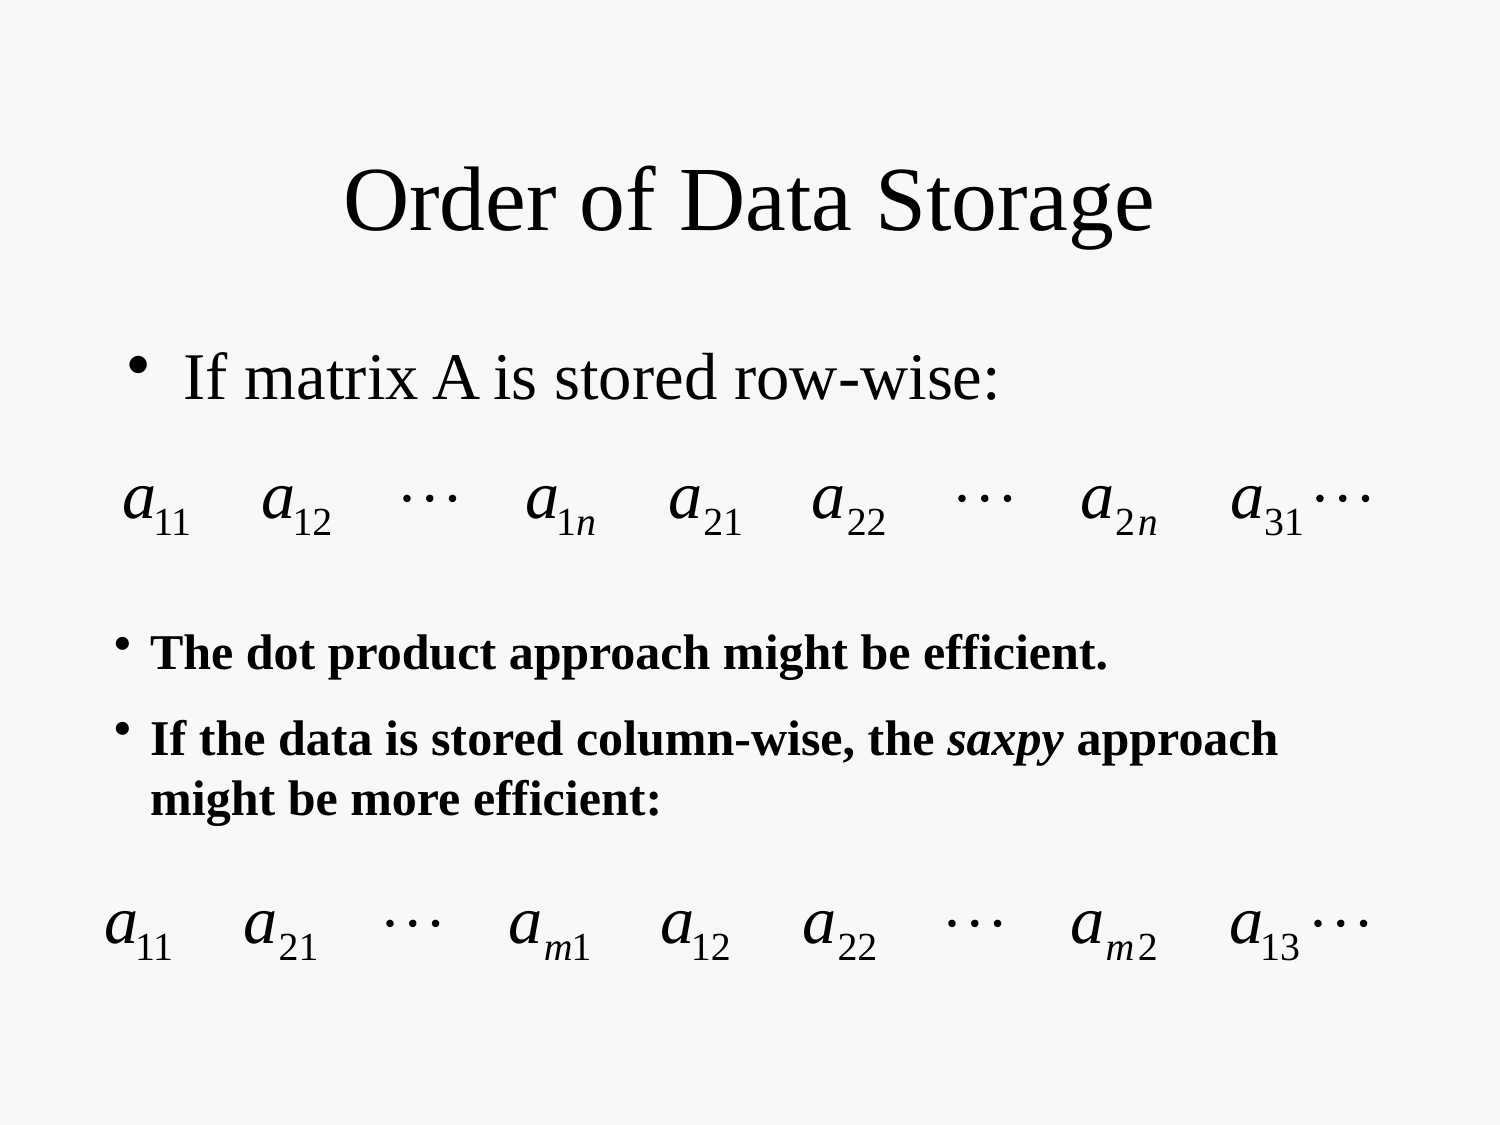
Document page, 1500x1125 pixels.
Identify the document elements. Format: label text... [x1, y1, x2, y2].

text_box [112, 449, 1388, 553]
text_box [93, 874, 1381, 978]
text_box The dot product approach might be efficient. If the data is stored column-wise, the saxpy approach might be more efficient: [99, 612, 1363, 833]
list If matrix A is stored row-wise: [112, 324, 1388, 449]
title Order of Data Storage [112, 99, 1388, 288]
